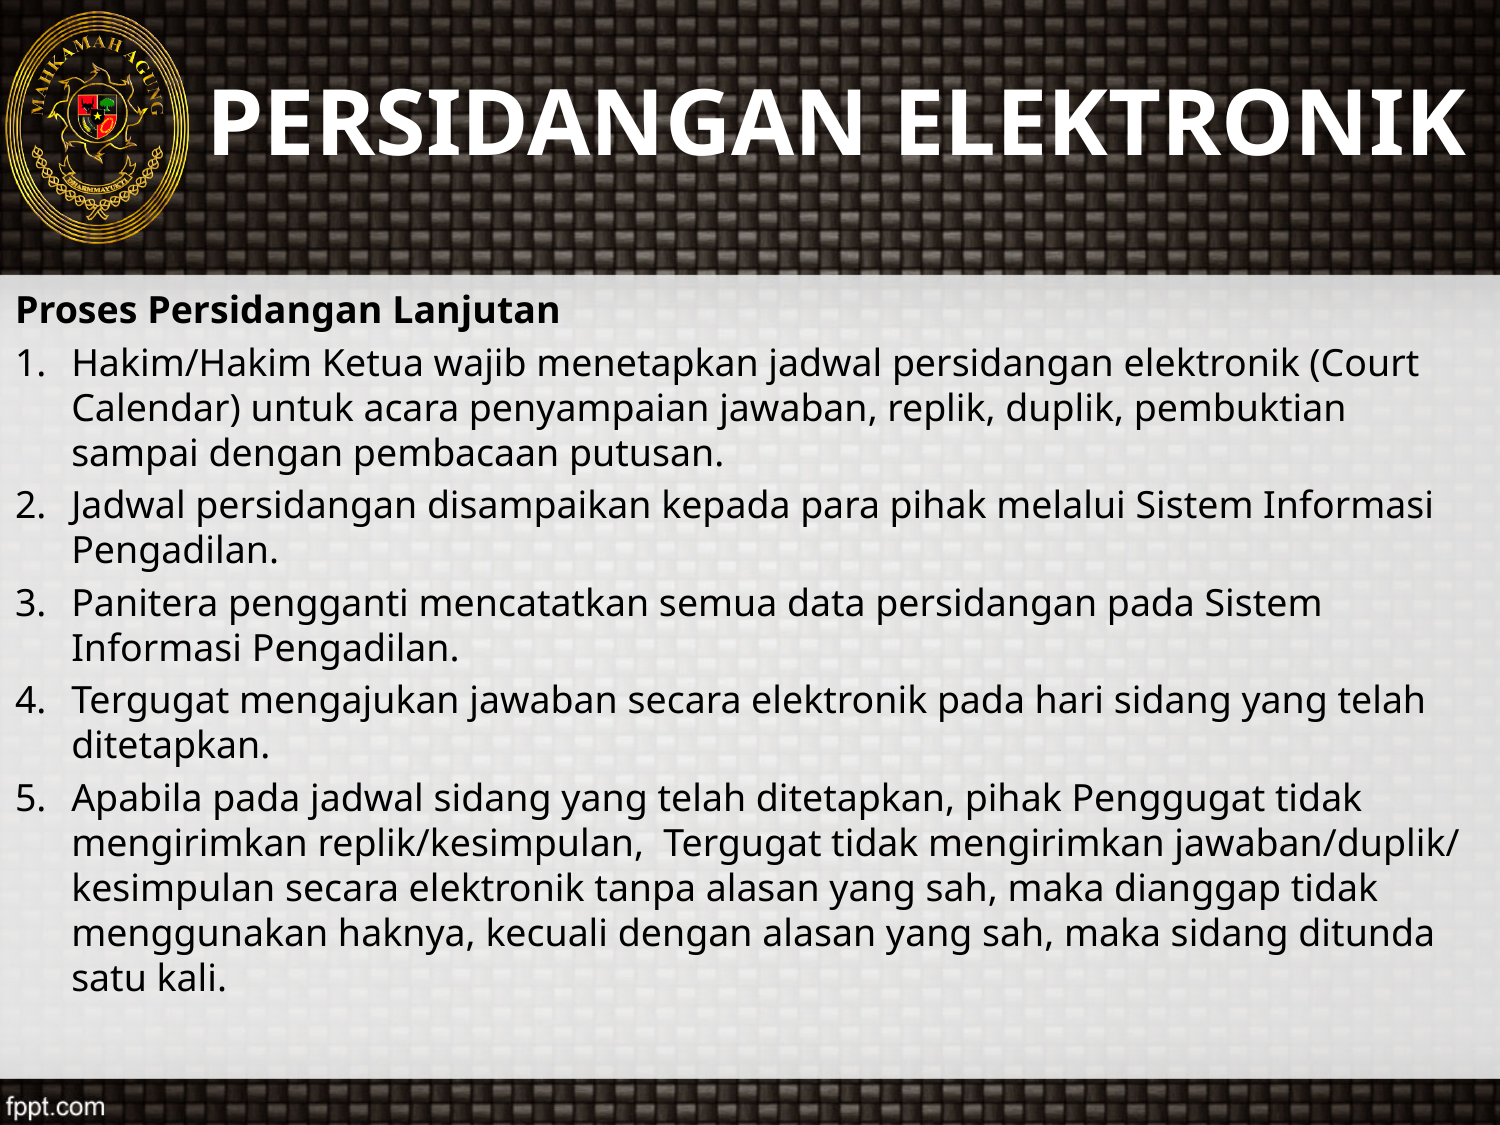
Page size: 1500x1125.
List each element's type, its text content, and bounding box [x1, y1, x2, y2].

title PERSIDANGAN ELEKTRONIK [193, 54, 1483, 184]
picture [0, 1071, 1500, 1125]
list Proses Persidangan Lanjutan Hakim/Hakim Ketua wajib menetapkan jadwal persidangan elektronik (Court Calendar) untuk acara penyampaian jawaban, replik, duplik, pembuktian sampai dengan pembacaan putusan. Jadwal persidangan disampaikan kepada para pihak melalui Sistem Informasi Pengadilan. Panitera pengganti mencatatkan semua data persidangan pada Sistem Informasi Pengadilan. Tergugat mengajukan jawaban secara elektronik pada hari sidang yang telah ditetapkan. Apabila pada jadwal sidang yang telah ditetapkan, pihak Penggugat tidak mengirimkan replik/kesimpulan, Tergugat tidak mengirimkan jawaban/duplik/ kesimpulan secara elektronik tanpa alasan yang sah, maka dianggap tidak menggunakan haknya, kecuali dengan alasan yang sah, maka sidang ditunda satu kali. [0, 278, 1500, 1071]
picture [0, 0, 1500, 278]
